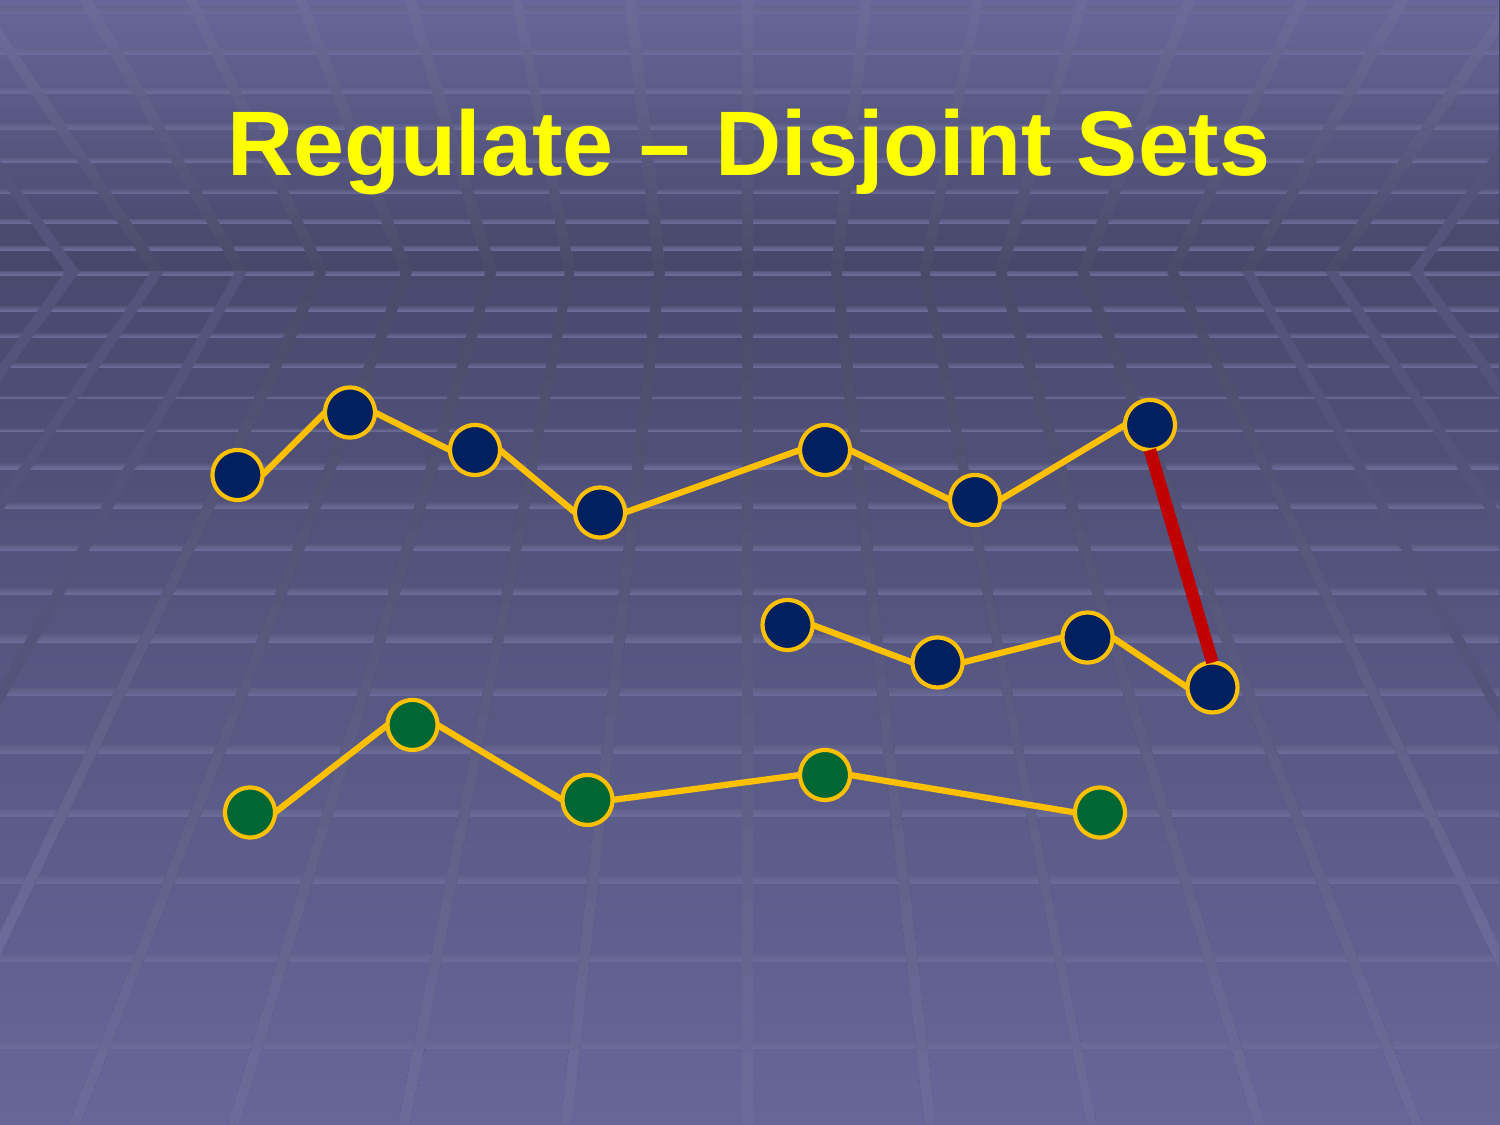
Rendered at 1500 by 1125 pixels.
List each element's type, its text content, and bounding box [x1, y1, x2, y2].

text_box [849, 774, 1076, 813]
text_box [385, 697, 440, 753]
text_box [1060, 610, 1115, 665]
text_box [849, 449, 951, 501]
text_box [1123, 397, 1178, 452]
text_box [949, 472, 1001, 528]
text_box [999, 424, 1126, 501]
text_box [222, 785, 276, 840]
text_box [210, 447, 264, 503]
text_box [624, 449, 801, 513]
text_box [1186, 661, 1240, 715]
text_box [798, 422, 852, 478]
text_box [962, 637, 1063, 663]
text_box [812, 624, 913, 663]
text_box [574, 485, 626, 540]
text_box [561, 772, 613, 828]
title Regulate – Disjoint Sets [74, 44, 1425, 233]
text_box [262, 412, 326, 476]
text_box [1074, 785, 1128, 840]
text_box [1149, 449, 1213, 663]
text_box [499, 449, 576, 513]
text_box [612, 774, 801, 801]
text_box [274, 724, 388, 813]
text_box [911, 635, 964, 690]
text_box [760, 597, 815, 653]
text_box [1112, 637, 1188, 688]
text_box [437, 724, 563, 801]
text_box [323, 385, 377, 440]
text_box [798, 747, 852, 803]
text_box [374, 412, 451, 451]
text_box [449, 422, 502, 478]
